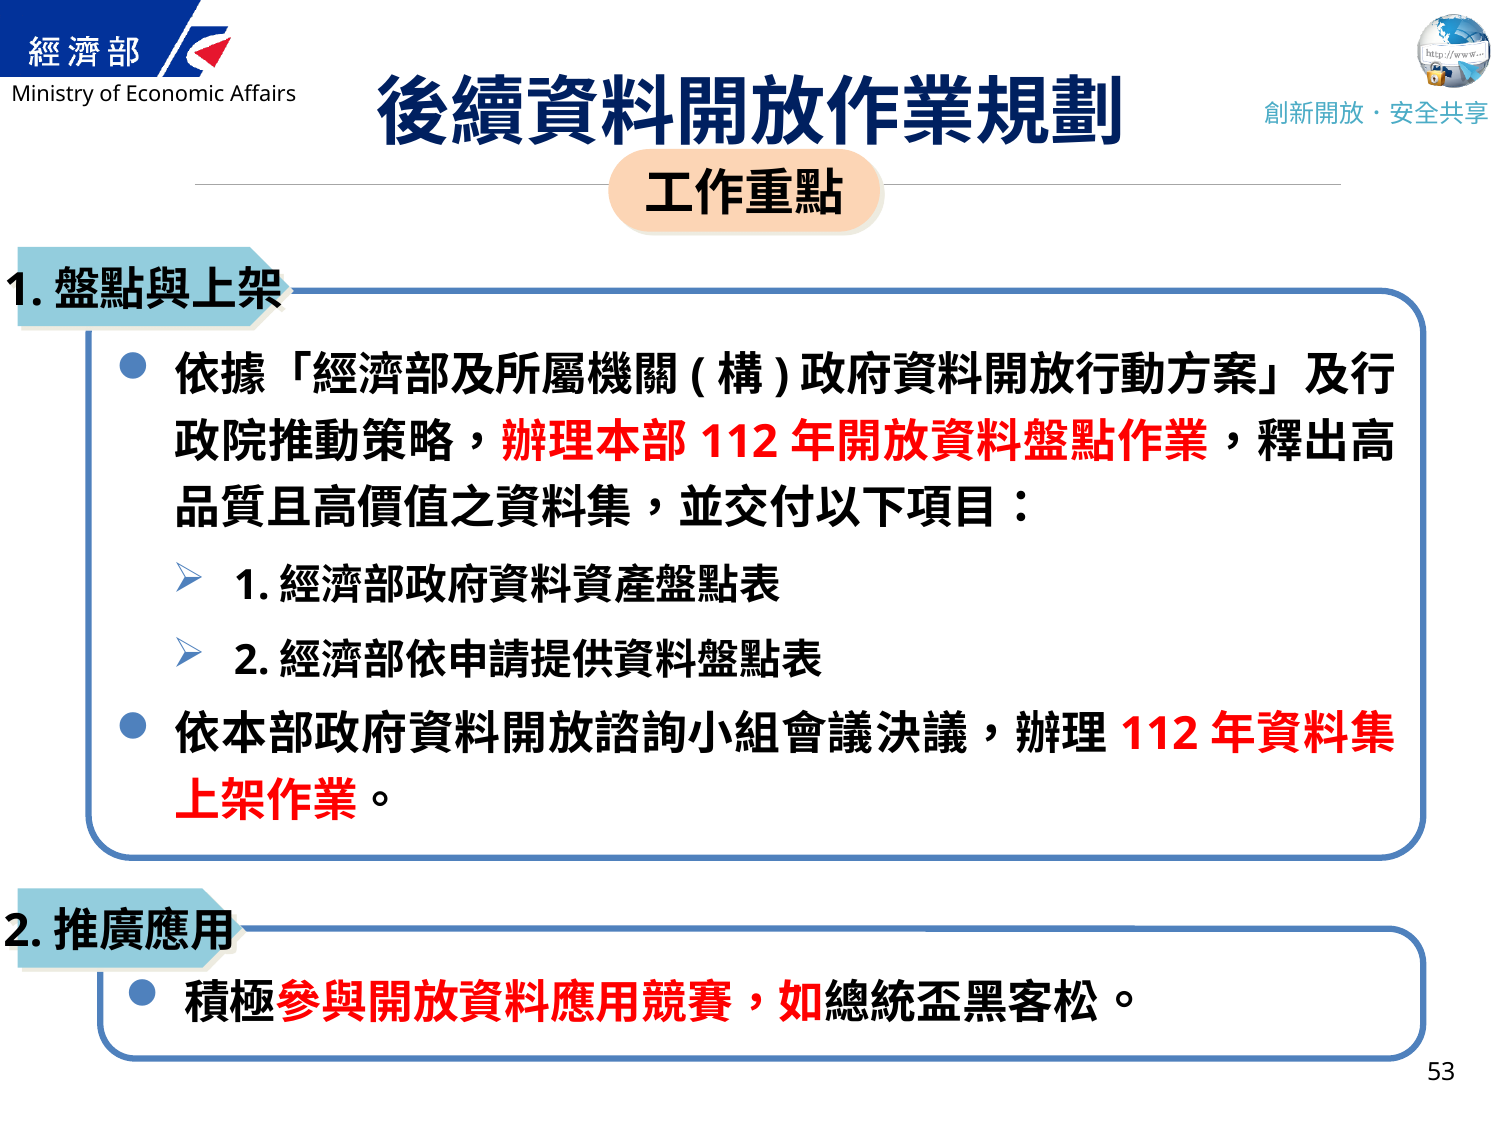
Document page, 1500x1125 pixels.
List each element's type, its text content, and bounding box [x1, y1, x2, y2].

title 後續資料開放作業規劃 [75, 45, 1425, 173]
text_box 2.推廣應用 [17, 888, 243, 968]
picture [1411, 10, 1495, 90]
slide_number 53 [1120, 1042, 1471, 1103]
picture [0, 0, 231, 77]
text_box 積極參與開放資料應用競賽，如總統盃黑客松。 [100, 928, 1424, 1059]
text_box 1.盤點與上架 [17, 246, 290, 327]
text_box 依據「經濟部及所屬機關(構)政府資料開放行動方案」及行政院推動策略，辦理本部112年開放資料盤點作業，釋出高品質且高價值之資料集，並交付以下項目： 1.經濟部政府資料資產盤點表 2.經濟部依申請提供資料盤點表 依本部政府資料開放諮詢小組會議決議，辦理112年資料集上架作業。 [88, 290, 1424, 858]
text_box 工作重點 [608, 148, 880, 232]
